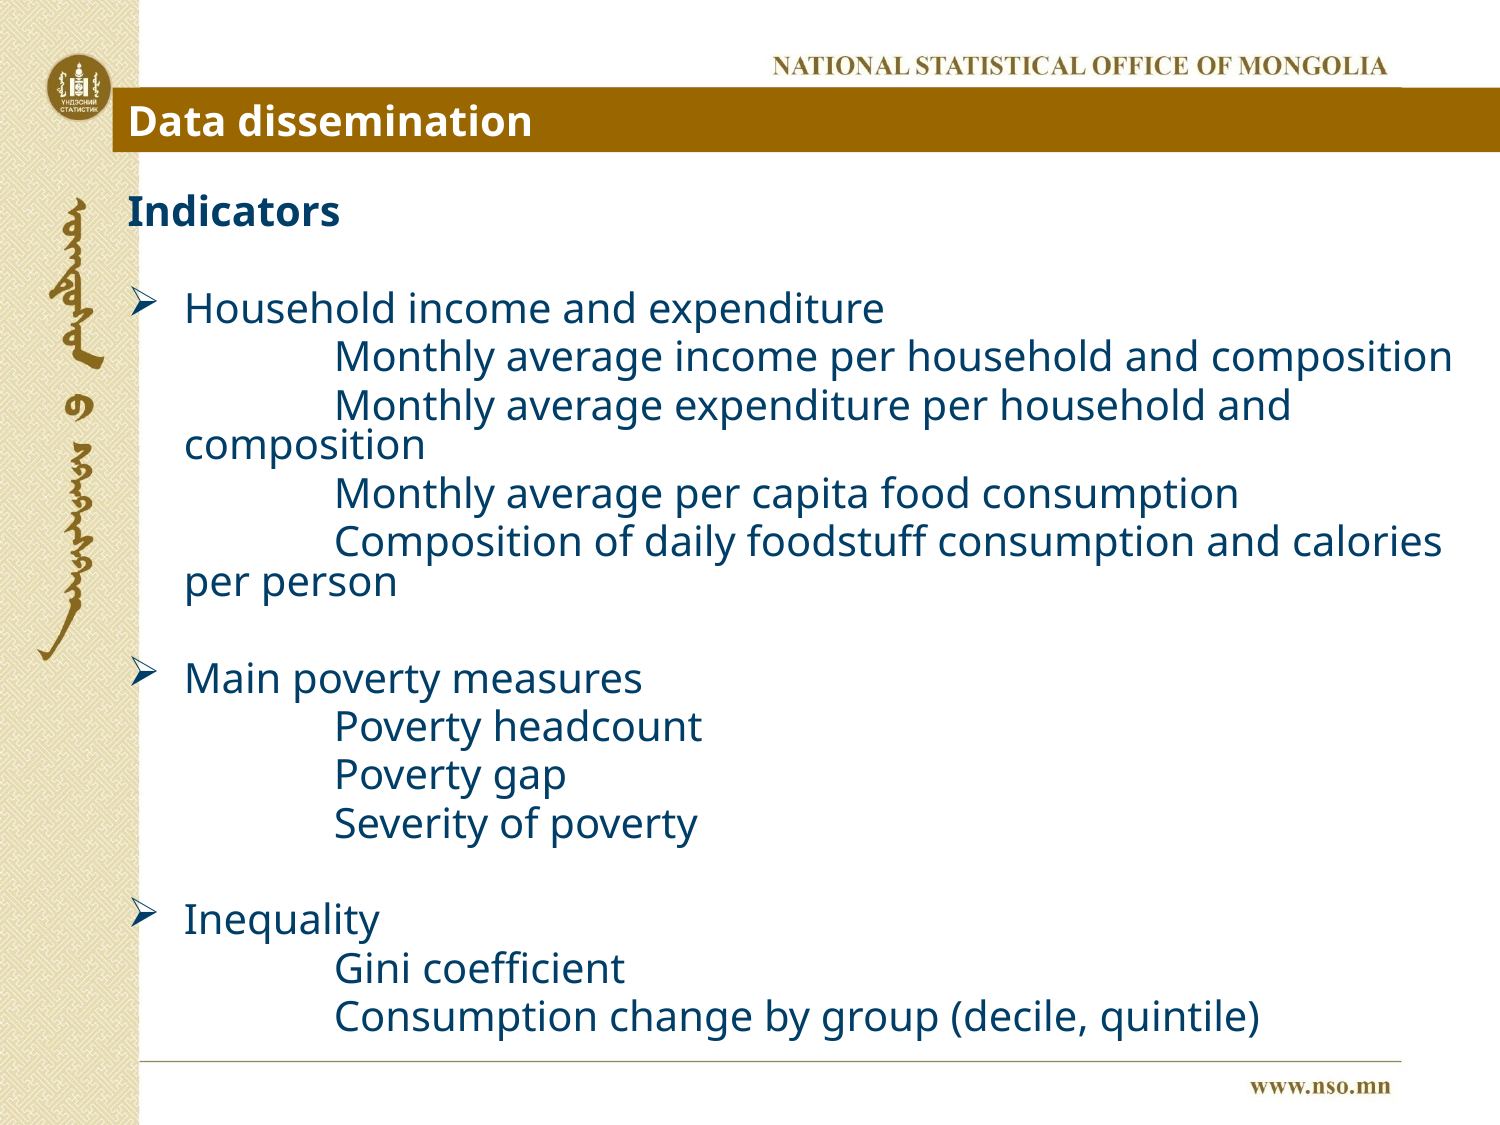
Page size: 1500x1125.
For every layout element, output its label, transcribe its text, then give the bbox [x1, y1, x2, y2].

picture [0, 0, 1500, 1125]
text_box Indicators Household income and expenditure Monthly average income per household and composition Monthly average expenditure per household and composition Monthly average per capita food consumption Composition of daily foodstuff consumption and calories per person Main poverty measures Poverty headcount Poverty gap Severity of poverty Inequality Gini coefficient Consumption change by group (decile, quintile) [112, 187, 1475, 1013]
text_box Data dissemination [112, 87, 1500, 153]
